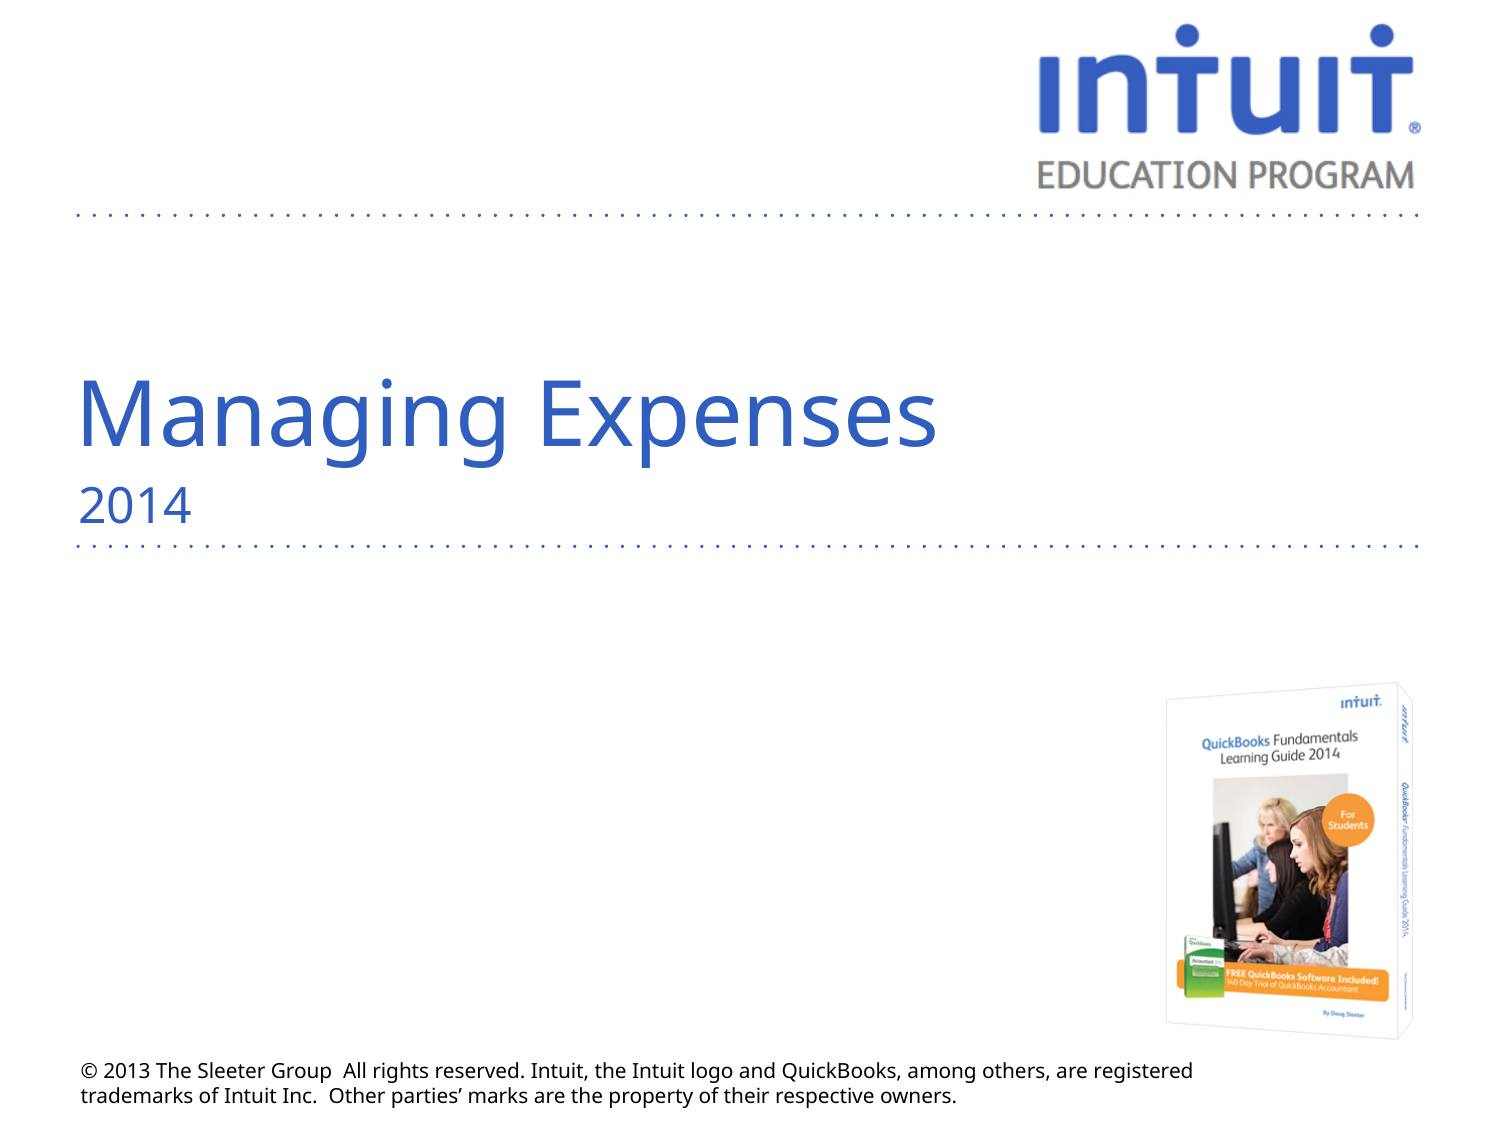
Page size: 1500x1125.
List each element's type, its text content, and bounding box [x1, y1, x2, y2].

picture [1166, 672, 1413, 1050]
title Managing Expenses [75, 353, 1425, 465]
picture [1028, 12, 1433, 205]
subtitle 2014 [78, 473, 1427, 538]
